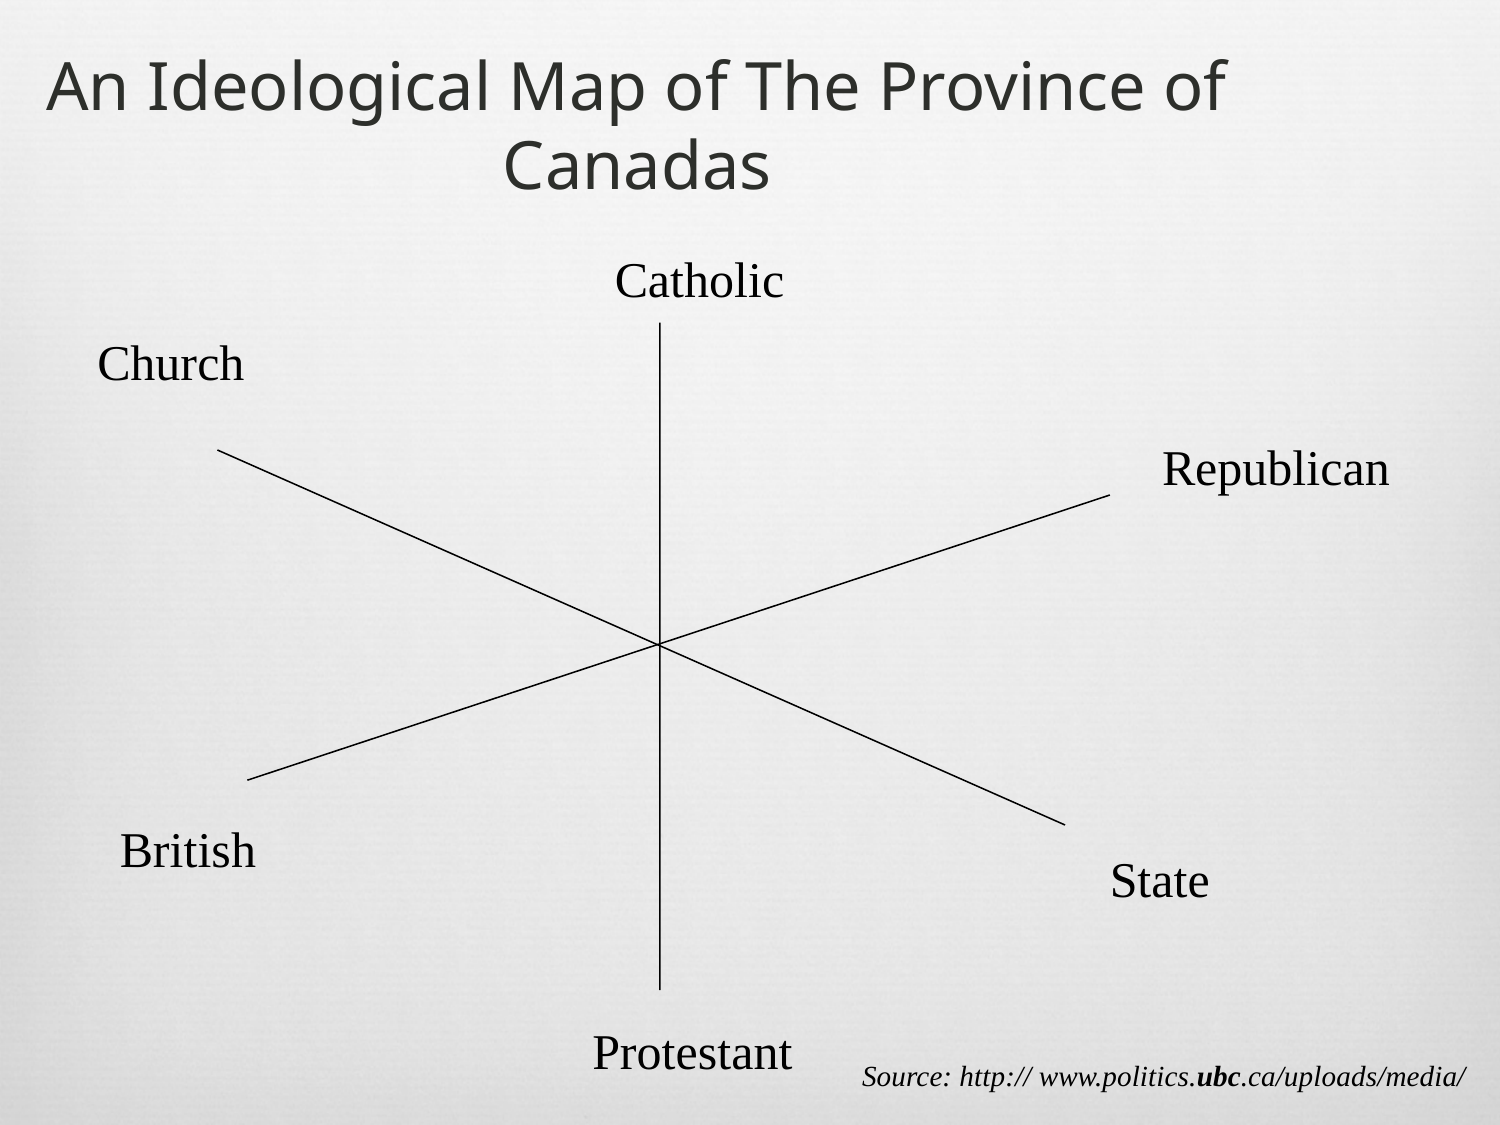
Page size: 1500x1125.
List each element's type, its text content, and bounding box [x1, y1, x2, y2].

text_box State [1095, 840, 1260, 915]
title An Ideological Map of The Province of Canadas [0, 10, 1275, 236]
text_box Protestant [577, 1012, 848, 1088]
text_box British [104, 810, 285, 885]
text_box Source: http:// www.politics.ubc.ca/uploads/media/ [847, 1049, 1500, 1100]
text_box Catholic [599, 240, 841, 315]
text_box Republican [1147, 427, 1433, 503]
text_box Church [82, 322, 285, 398]
